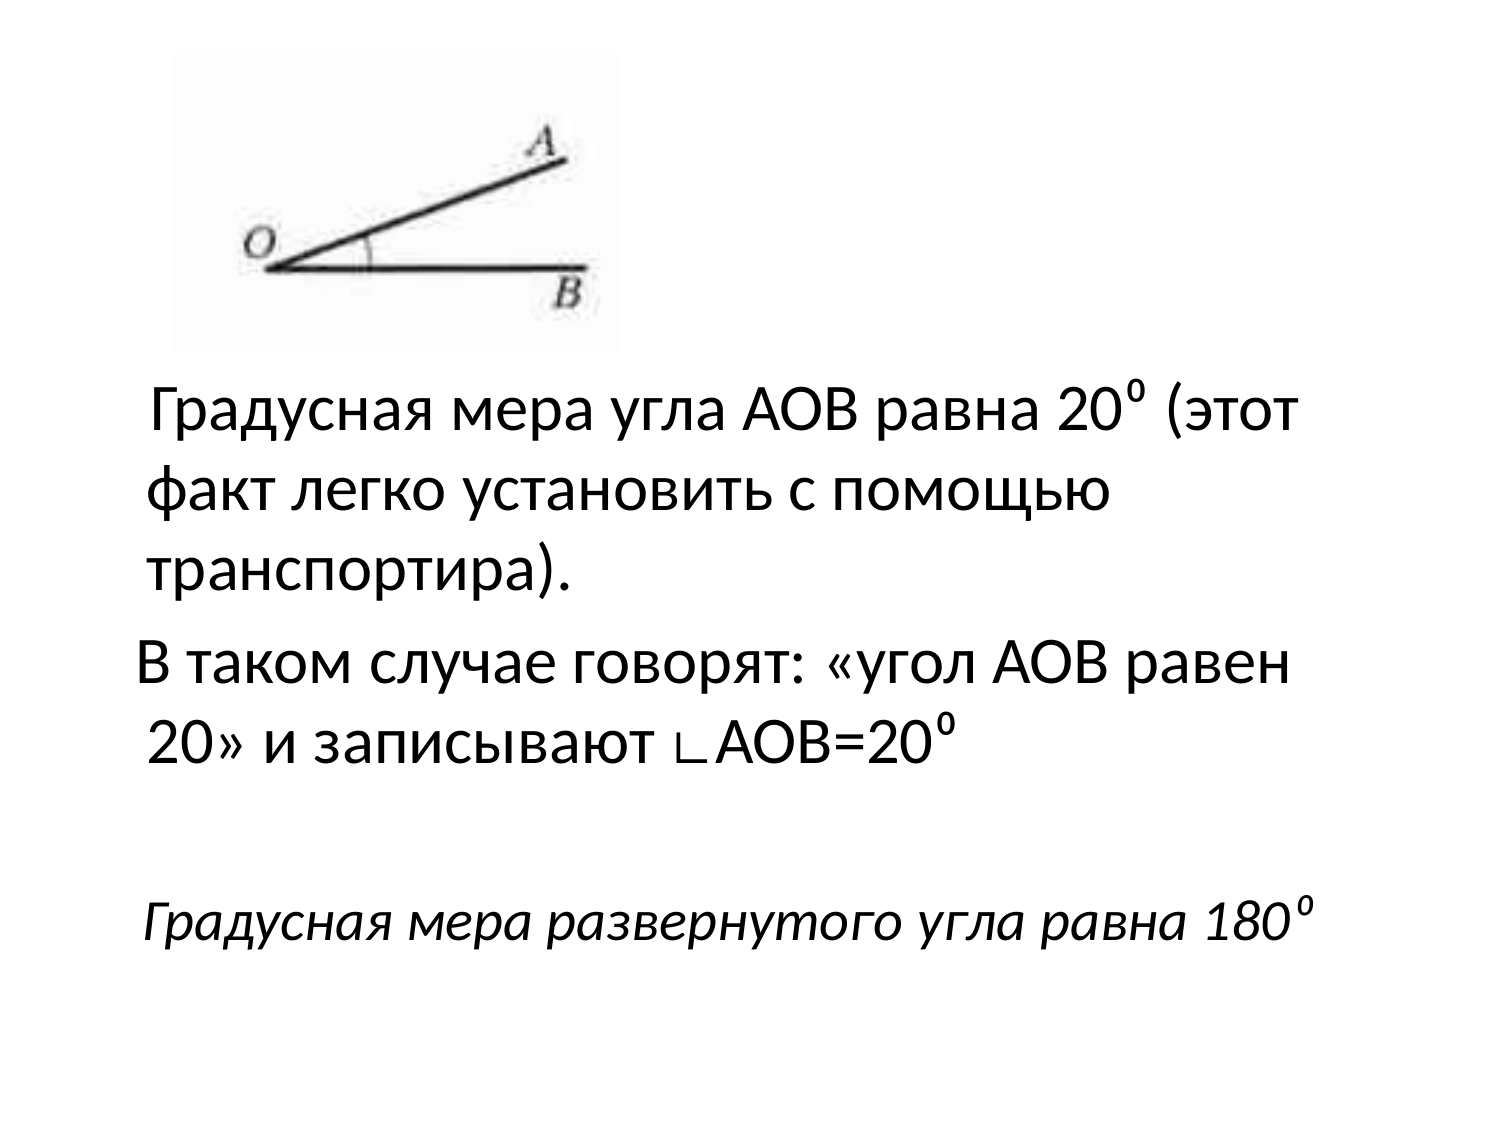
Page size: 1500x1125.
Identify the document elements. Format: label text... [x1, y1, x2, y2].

picture [170, 54, 621, 351]
list Градусная мера угла АОВ равна 20⁰ (этот факт легко установить с помощью транспортира). В таком случае говорят: «угол АОВ равен 20» и записывают ∟АОВ=20⁰ Градусная мера развернутого угла равна 180⁰ [75, 262, 1425, 1005]
